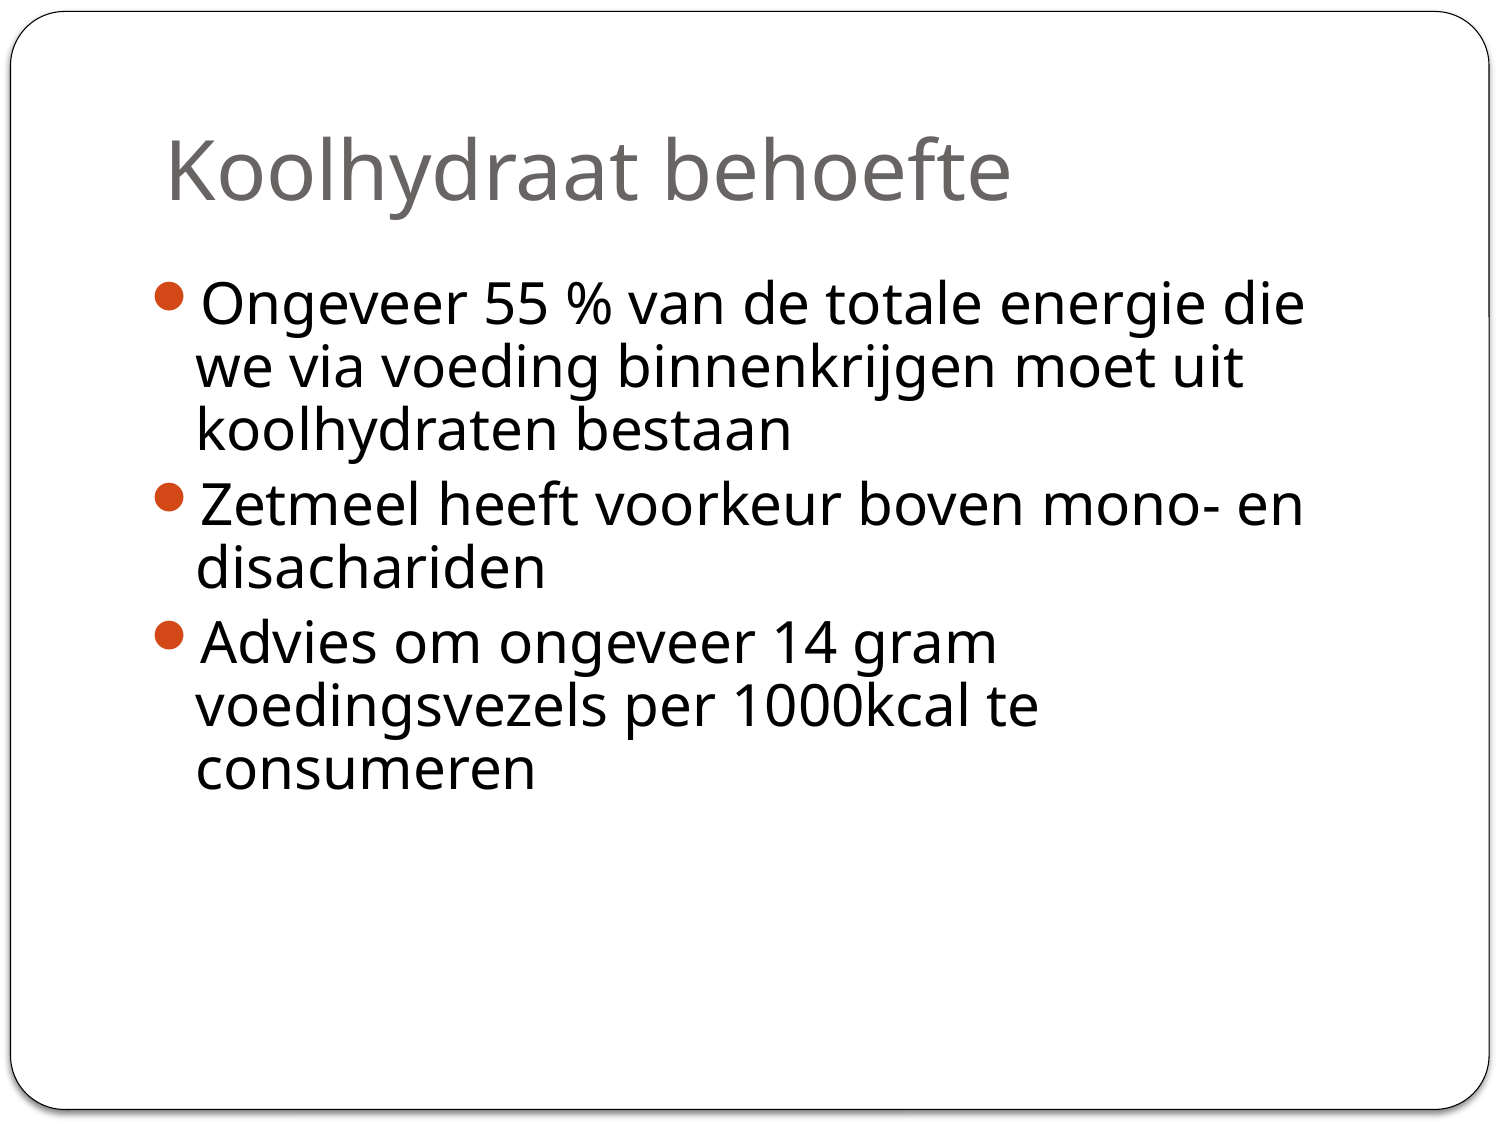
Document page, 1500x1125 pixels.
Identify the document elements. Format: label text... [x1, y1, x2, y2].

list Ongeveer 55 % van de totale energie die we via voeding binnenkrijgen moet uit koolhydraten bestaan Zetmeel heeft voorkeur boven mono- en disachariden Advies om ongeveer 14 gram voedingsvezels per 1000kcal te consumeren [135, 267, 1411, 1018]
title Koolhydraat behoefte [150, 45, 1425, 233]
